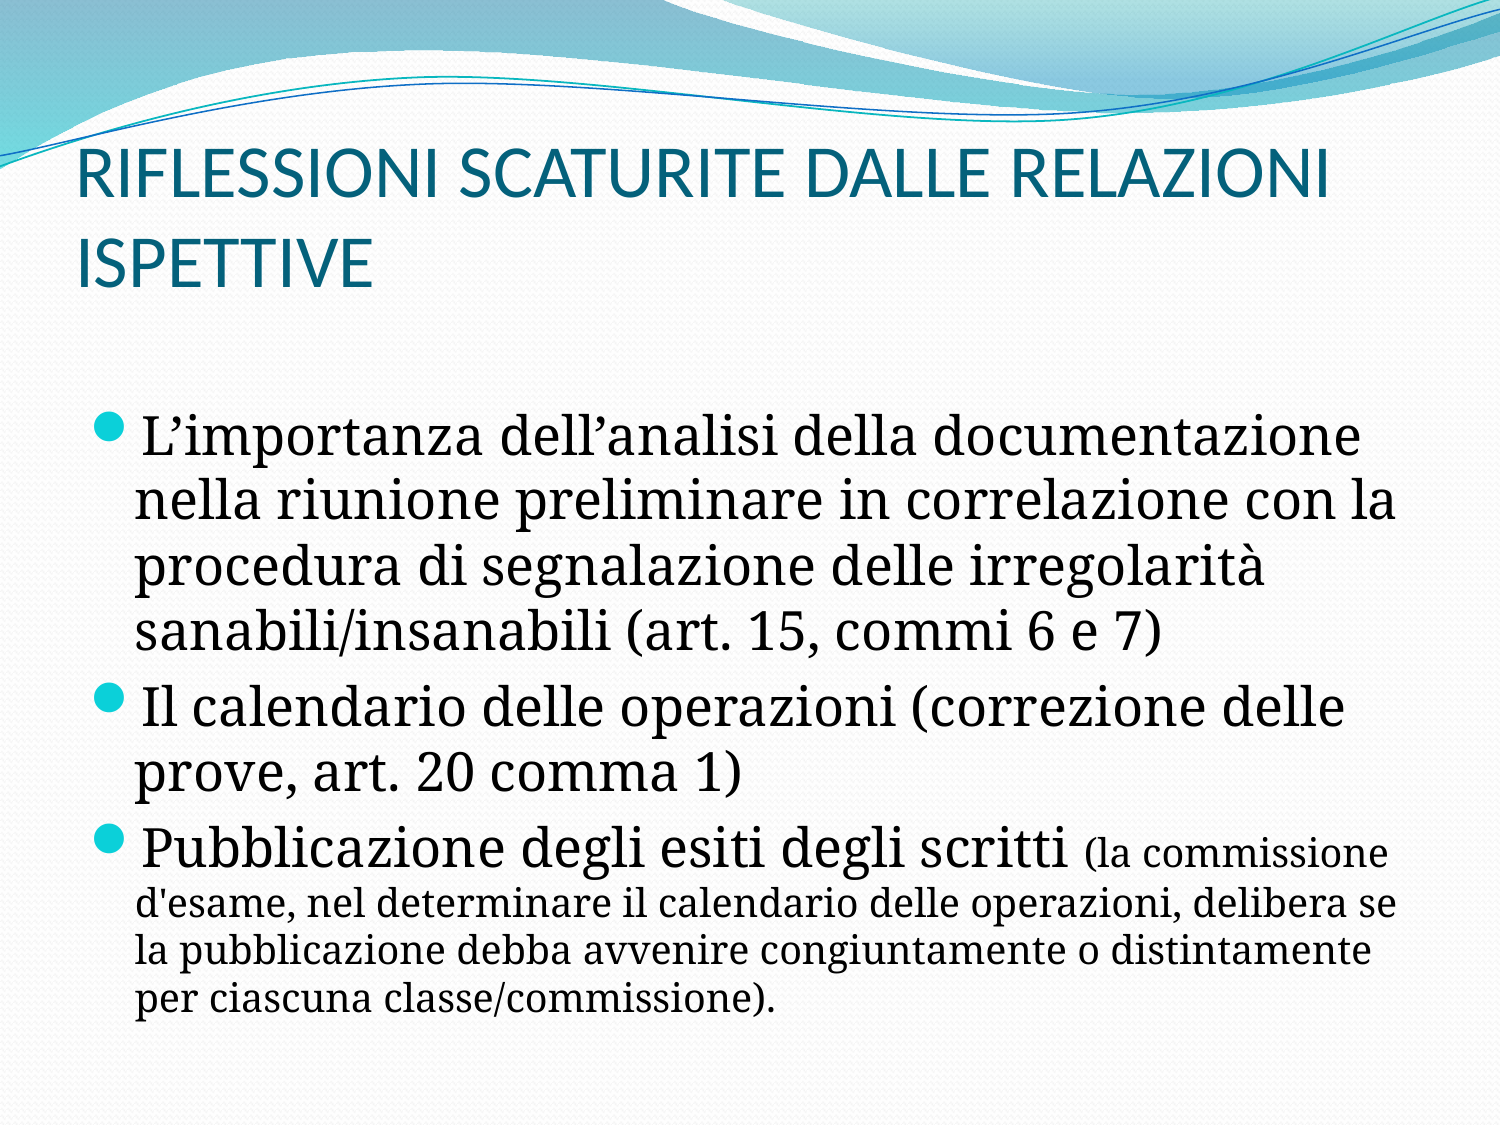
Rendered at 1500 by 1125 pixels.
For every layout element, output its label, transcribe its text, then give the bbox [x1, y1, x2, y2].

list L’importanza dell’analisi della documentazione nella riunione preliminare in correlazione con la procedura di segnalazione delle irregolarità sanabili/insanabili (art. 15, commi 6 e 7) Il calendario delle operazioni (correzione delle prove, art. 20 comma 1) Pubblicazione degli esiti degli scritti (la commissione d'esame, nel determinare il calendario delle operazioni, delibera se la pubblicazione debba avvenire congiuntamente o distintamente per ciascuna classe/commissione). [75, 317, 1425, 1038]
title RIFLESSIONI SCATURITE DALLE RELAZIONI ISPETTIVE [75, 115, 1425, 303]
